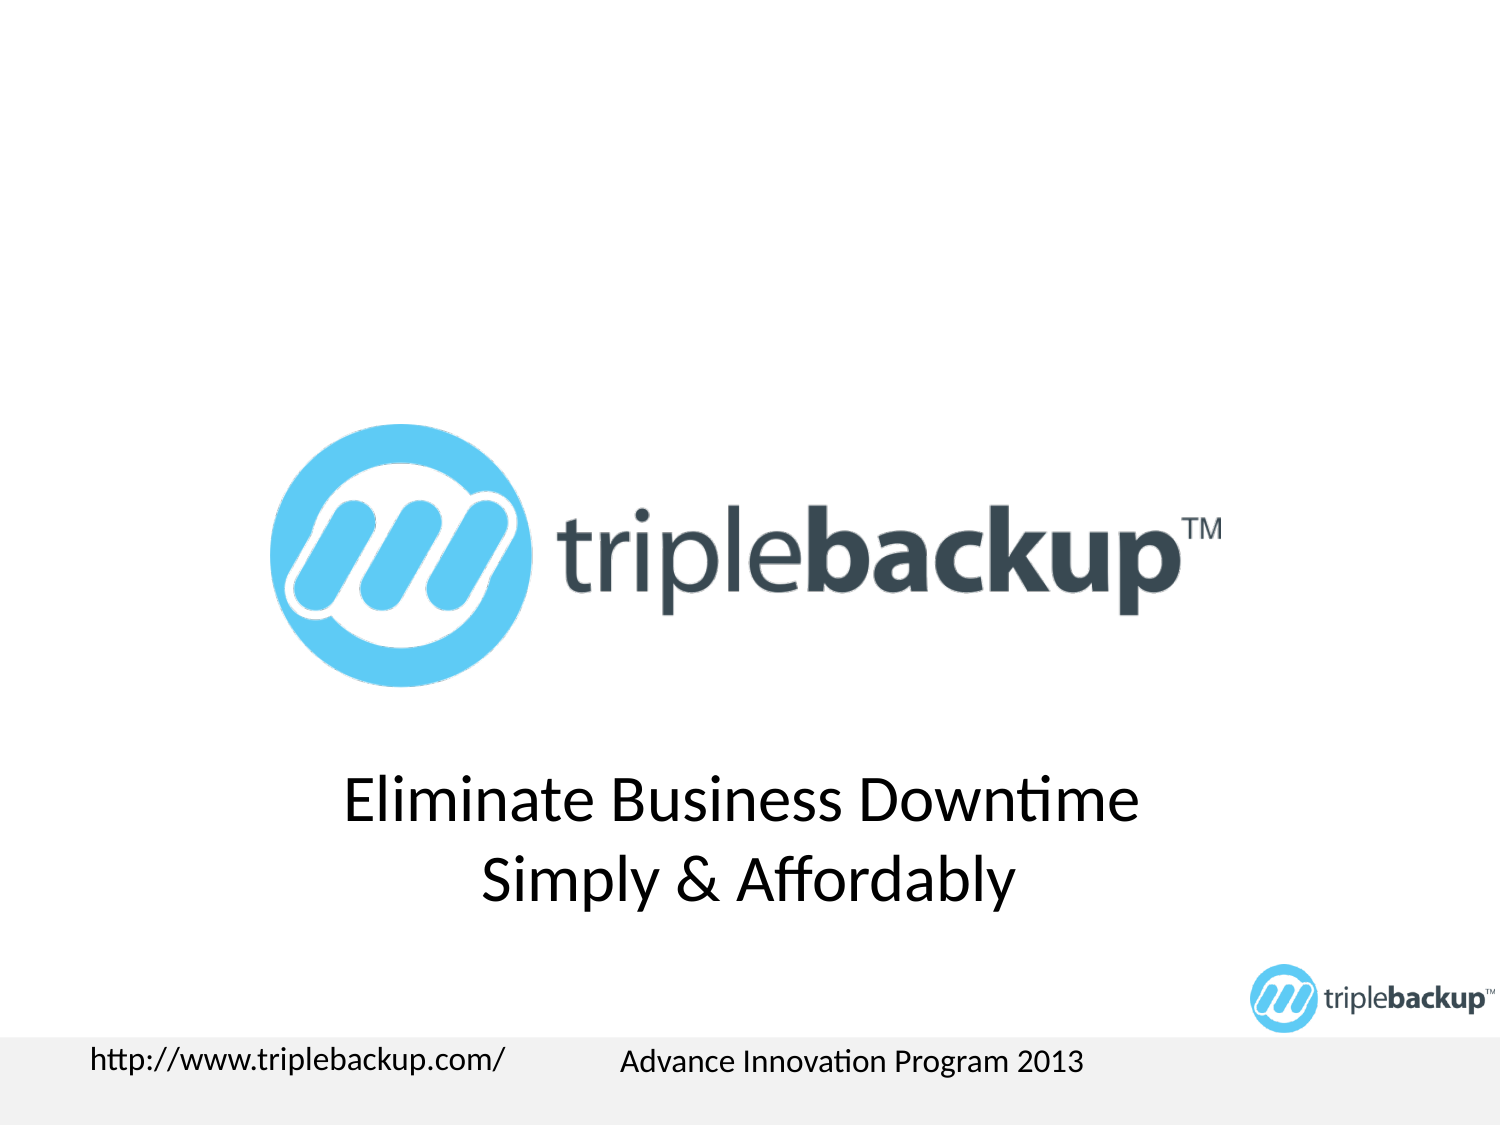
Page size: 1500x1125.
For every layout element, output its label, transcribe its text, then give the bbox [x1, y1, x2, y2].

picture [1250, 964, 1495, 1033]
text_box Advance Innovation Program 2013 [605, 1031, 1100, 1087]
picture [270, 424, 1222, 688]
text_box Eliminate Business Downtime Simply & Affordably [328, 747, 1171, 923]
